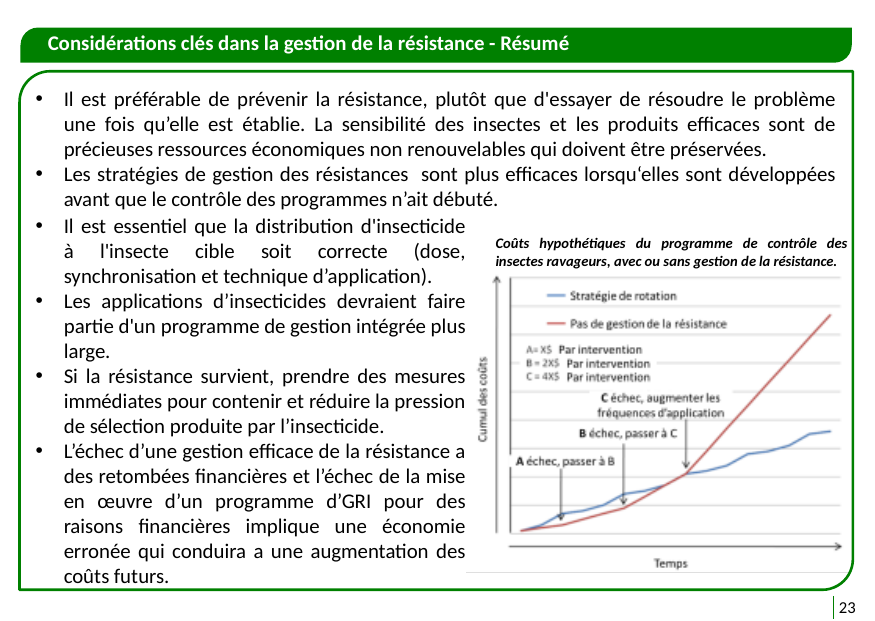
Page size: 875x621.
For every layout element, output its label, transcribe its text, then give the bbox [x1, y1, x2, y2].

text_box Il est essentiel que la distribution d'insecticide à l'insecte cible soit correcte (dose, synchronisation et technique d’application). Les applications d’insecticides devraient faire partie d'un programme de gestion intégrée plus large. Si la résistance survient, prendre des mesures immédiates pour contenir et réduire la pression de sélection produite par l’insecticide. L’échec d’une gestion efficace de la résistance a des retombées financières et l’échec de la mise en œuvre d’un programme d’GRI pour des raisons financières implique une économie erronée qui conduira a une augmentation des coûts futurs. [20, 205, 481, 621]
text_box Coûts hypothétiques du programme de contrôle des insectes ravageurs, avec ou sans gestion de la résistance. [495, 244, 848, 268]
text_box Considérations clés dans la gestion de la résistance - Résumé [33, 22, 790, 73]
text_box [27, 69, 855, 573]
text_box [823, 589, 872, 621]
text_box Il est préférable de prévenir la résistance, plutôt que d'essayer de résoudre le problème une fois qu’elle est établie. La sensibilité des insectes et les produits efficaces sont de précieuses ressources économiques non renouvelables qui doivent être préservées. Les stratégies de gestion des résistances sont plus efficaces lorsqu‘elles sont développées avant que le contrôle des programmes n’ait débuté. [20, 78, 851, 244]
text_box [18, 26, 33, 65]
text_box [790, 25, 854, 65]
picture [466, 269, 848, 579]
text_box [481, 587, 822, 592]
